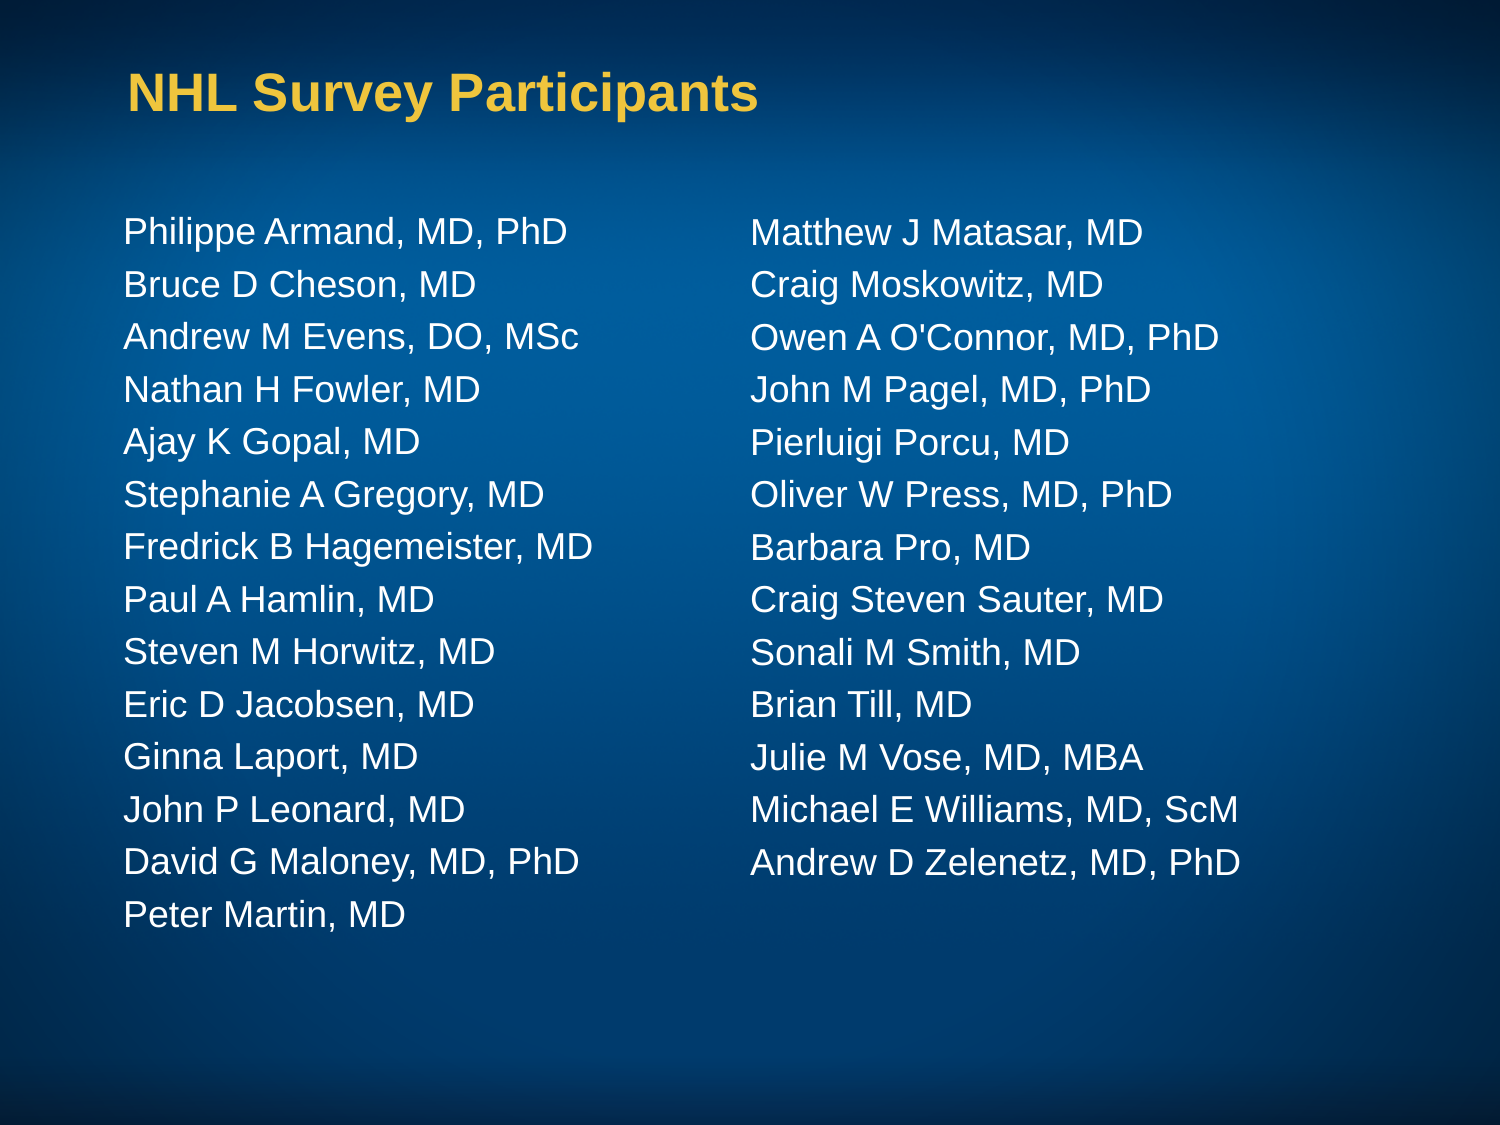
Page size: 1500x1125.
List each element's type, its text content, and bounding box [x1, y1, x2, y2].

title NHL Survey Participants [112, 0, 1388, 188]
text_box Philippe Armand, MD, PhD Bruce D Cheson, MD Andrew M Evens, DO, MSc Nathan H Fowler, MD Ajay K Gopal, MD Stephanie A Gregory, MD Fredrick B Hagemeister, MD Paul A Hamlin, MD Steven M Horwitz, MD Eric D Jacobsen, MD Ginna Laport, MD John P Leonard, MD David G Maloney, MD, PhD Peter Martin, MD [108, 199, 736, 1059]
picture [0, 0, 1500, 1125]
text_box Matthew J Matasar, MD Craig Moskowitz, MD Owen A O'Connor, MD, PhD John M Pagel, MD, PhD Pierluigi Porcu, MD Oliver W Press, MD, PhD Barbara Pro, MD Craig Steven Sauter, MD Sonali M Smith, MD Brian Till, MD Julie M Vose, MD, MBA Michael E Williams, MD, ScM Andrew D Zelenetz, MD, PhD [735, 200, 1390, 1092]
